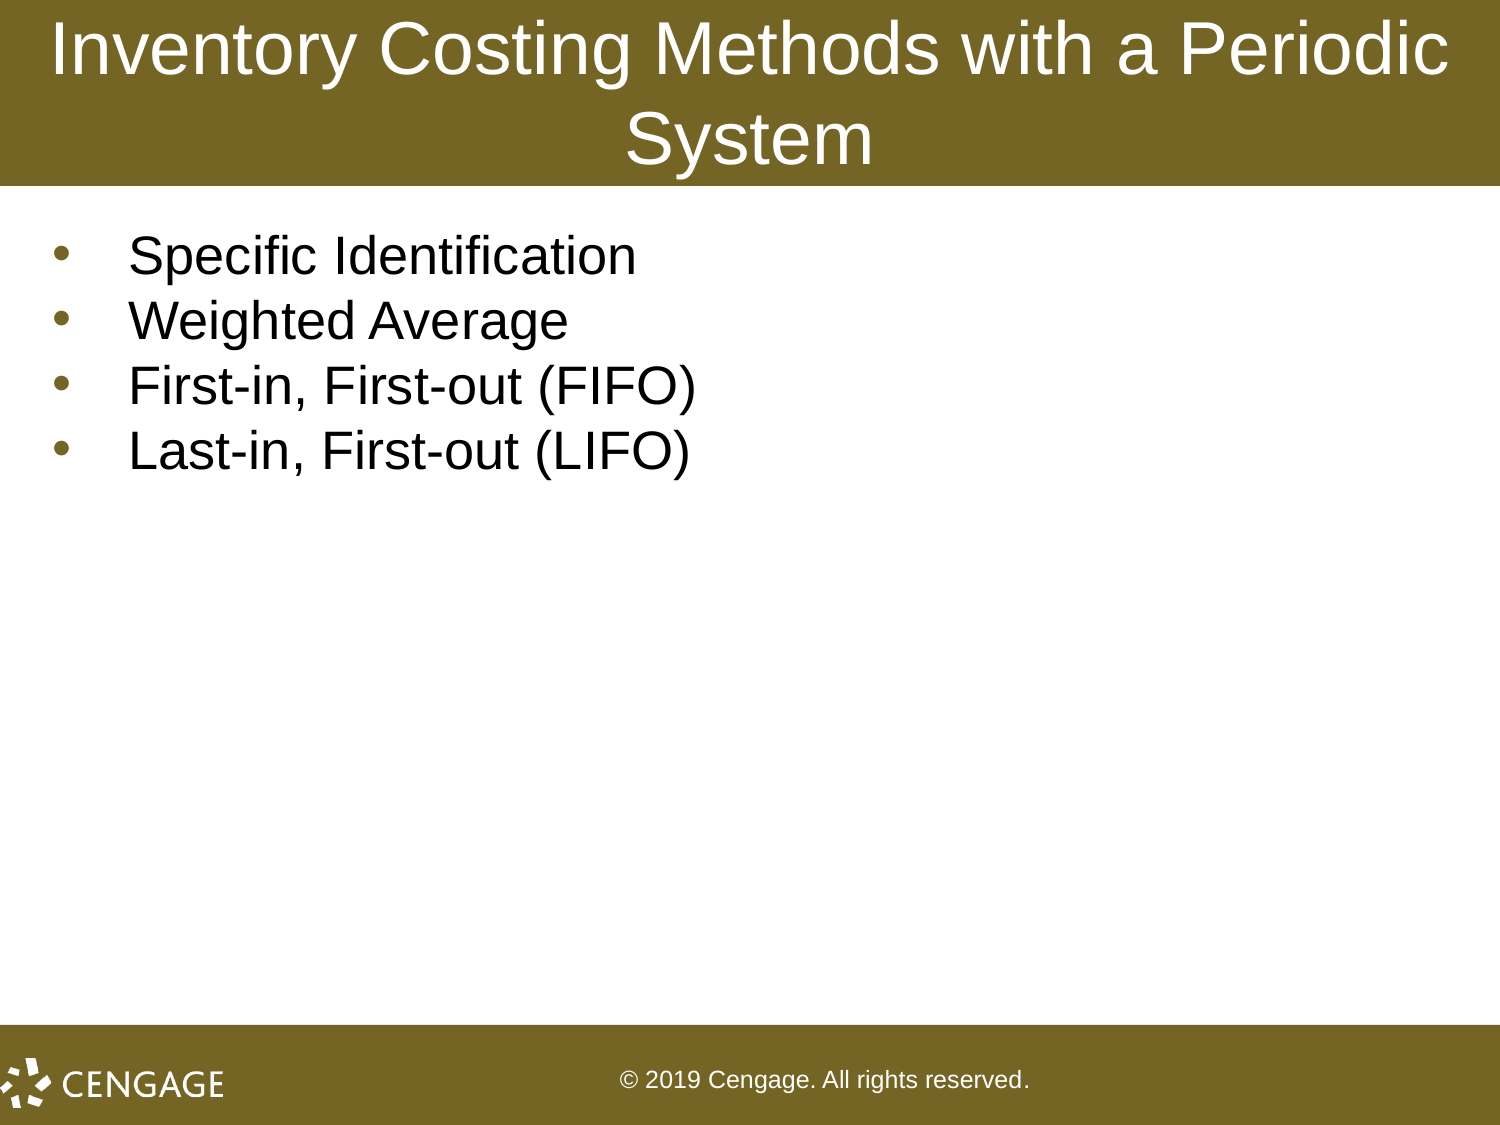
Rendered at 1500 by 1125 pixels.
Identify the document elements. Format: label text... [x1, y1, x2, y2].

title Inventory Costing Methods with a Periodic System [7, 4, 1493, 175]
list Specific Identification Weighted Average First-in, First-out (FIFO) Last-in, First-out (LIFO) [37, 212, 1475, 1005]
picture [0, 1058, 223, 1108]
